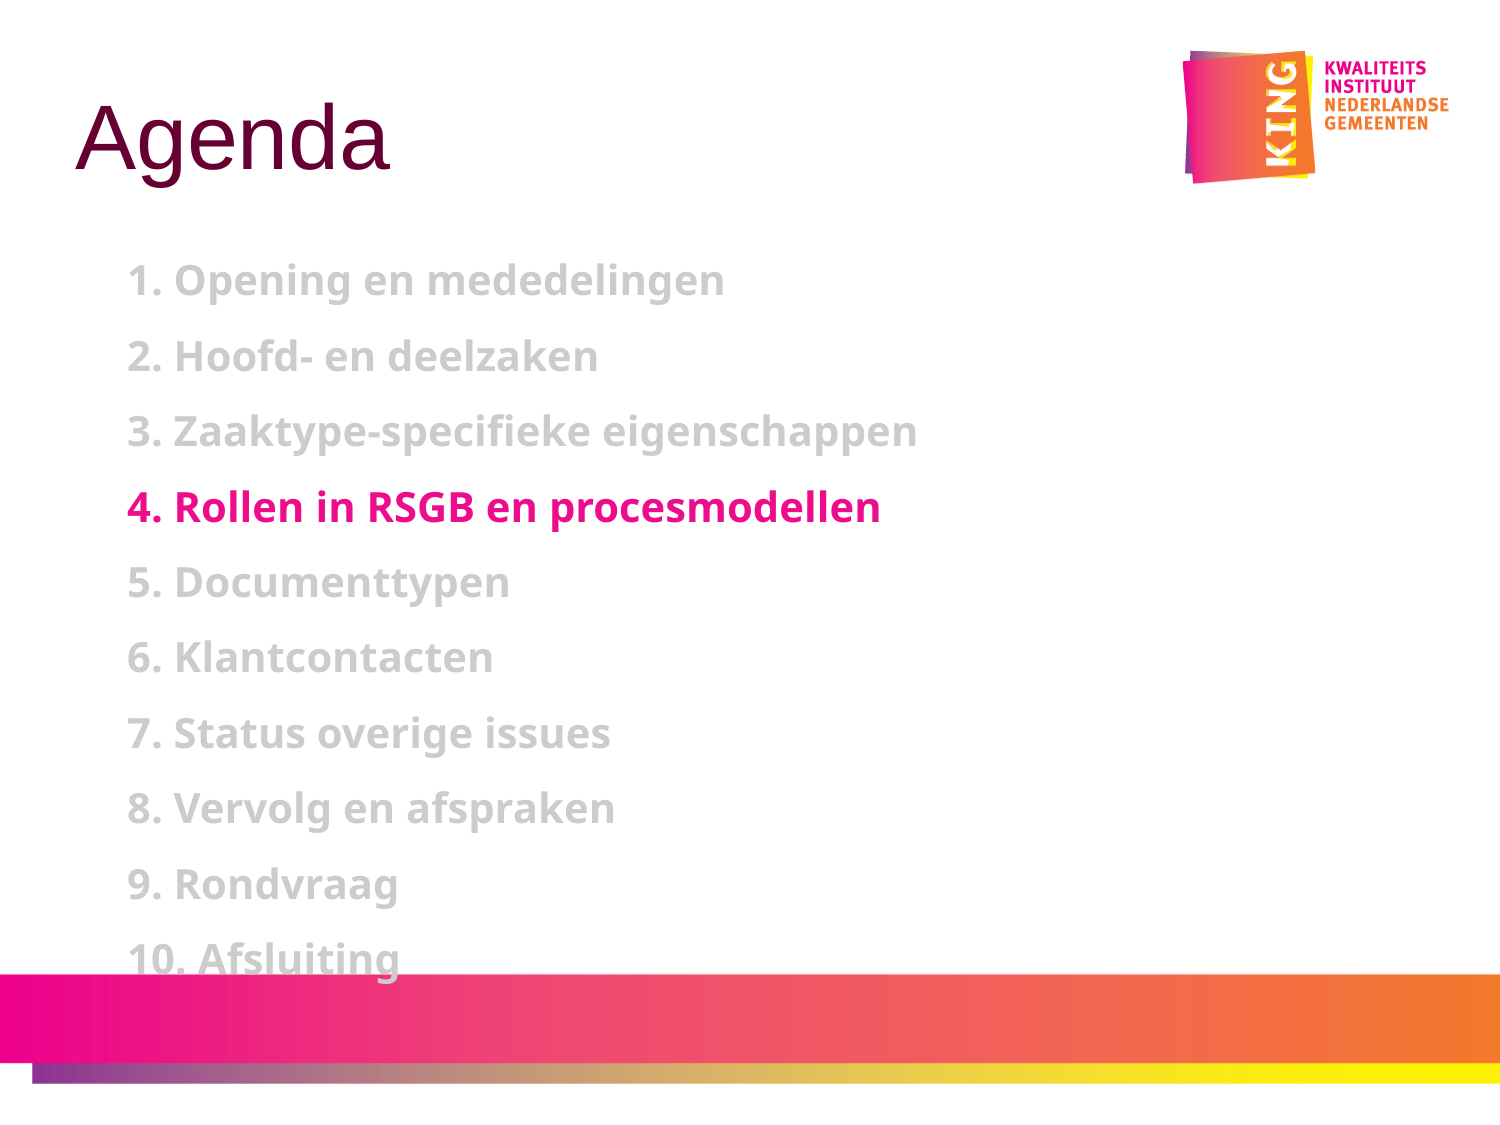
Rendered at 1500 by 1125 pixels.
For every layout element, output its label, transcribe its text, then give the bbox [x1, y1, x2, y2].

picture [0, 0, 1500, 1125]
list 1. Opening en mededelingen 2. Hoofd- en deelzaken 3. Zaaktype-specifieke eigenschappen 4. Rollen in RSGB en procesmodellen 5. Documenttypen 6. Klantcontacten 7. Status overige issues 8. Vervolg en afspraken 9. Rondvraag 10. Afsluiting [111, 245, 1500, 989]
title Agenda [74, 44, 1425, 233]
